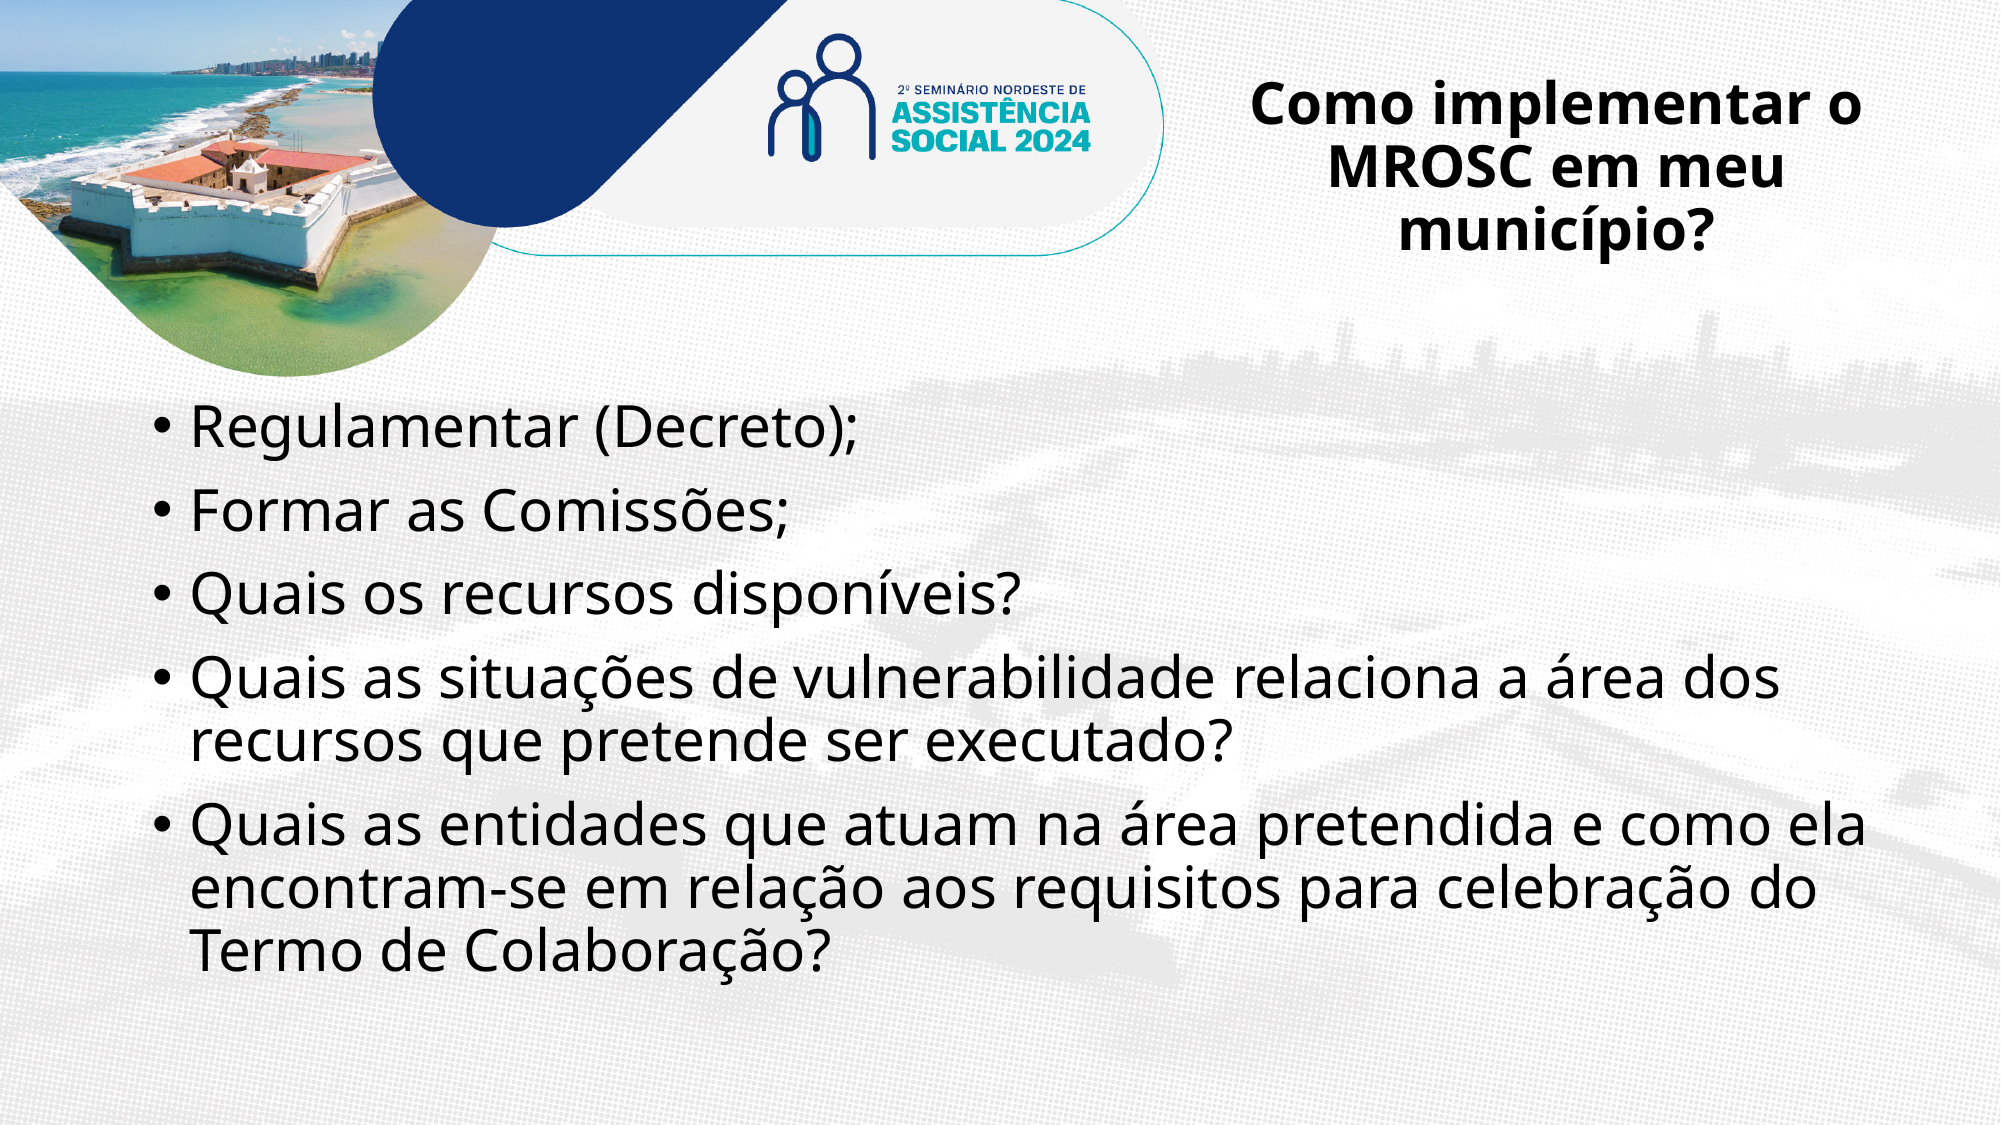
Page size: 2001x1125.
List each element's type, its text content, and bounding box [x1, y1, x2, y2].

list Regulamentar (Decreto); Formar as Comissões; Quais os recursos disponíveis? Quais as situações de vulnerabilidade relaciona a área dos recursos que pretende ser executado? Quais as entidades que atuam na área pretendida e como ela encontram-se em relação aos requisitos para celebração do Termo de Colaboração? [137, 389, 1920, 1104]
title Como implementar o MROSC em meu município? [1193, 59, 1920, 278]
picture [0, 0, 2001, 1125]
